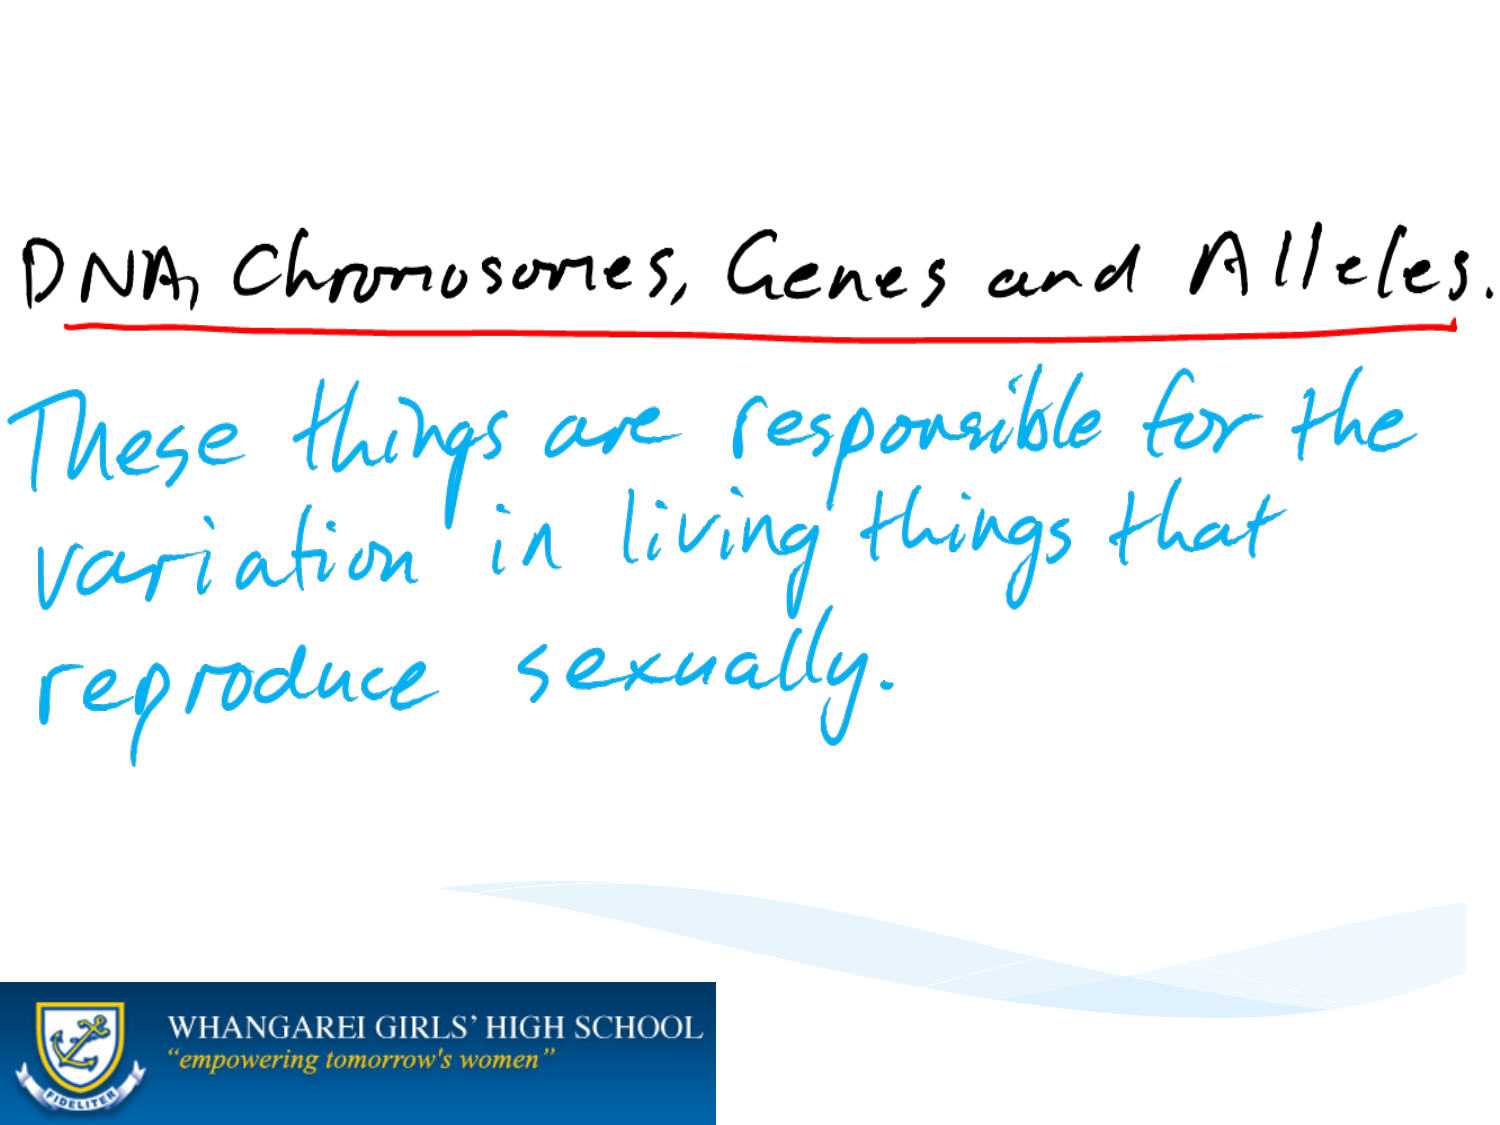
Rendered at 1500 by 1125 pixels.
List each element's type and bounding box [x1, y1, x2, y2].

picture [0, 982, 716, 1125]
picture [0, 212, 1500, 776]
